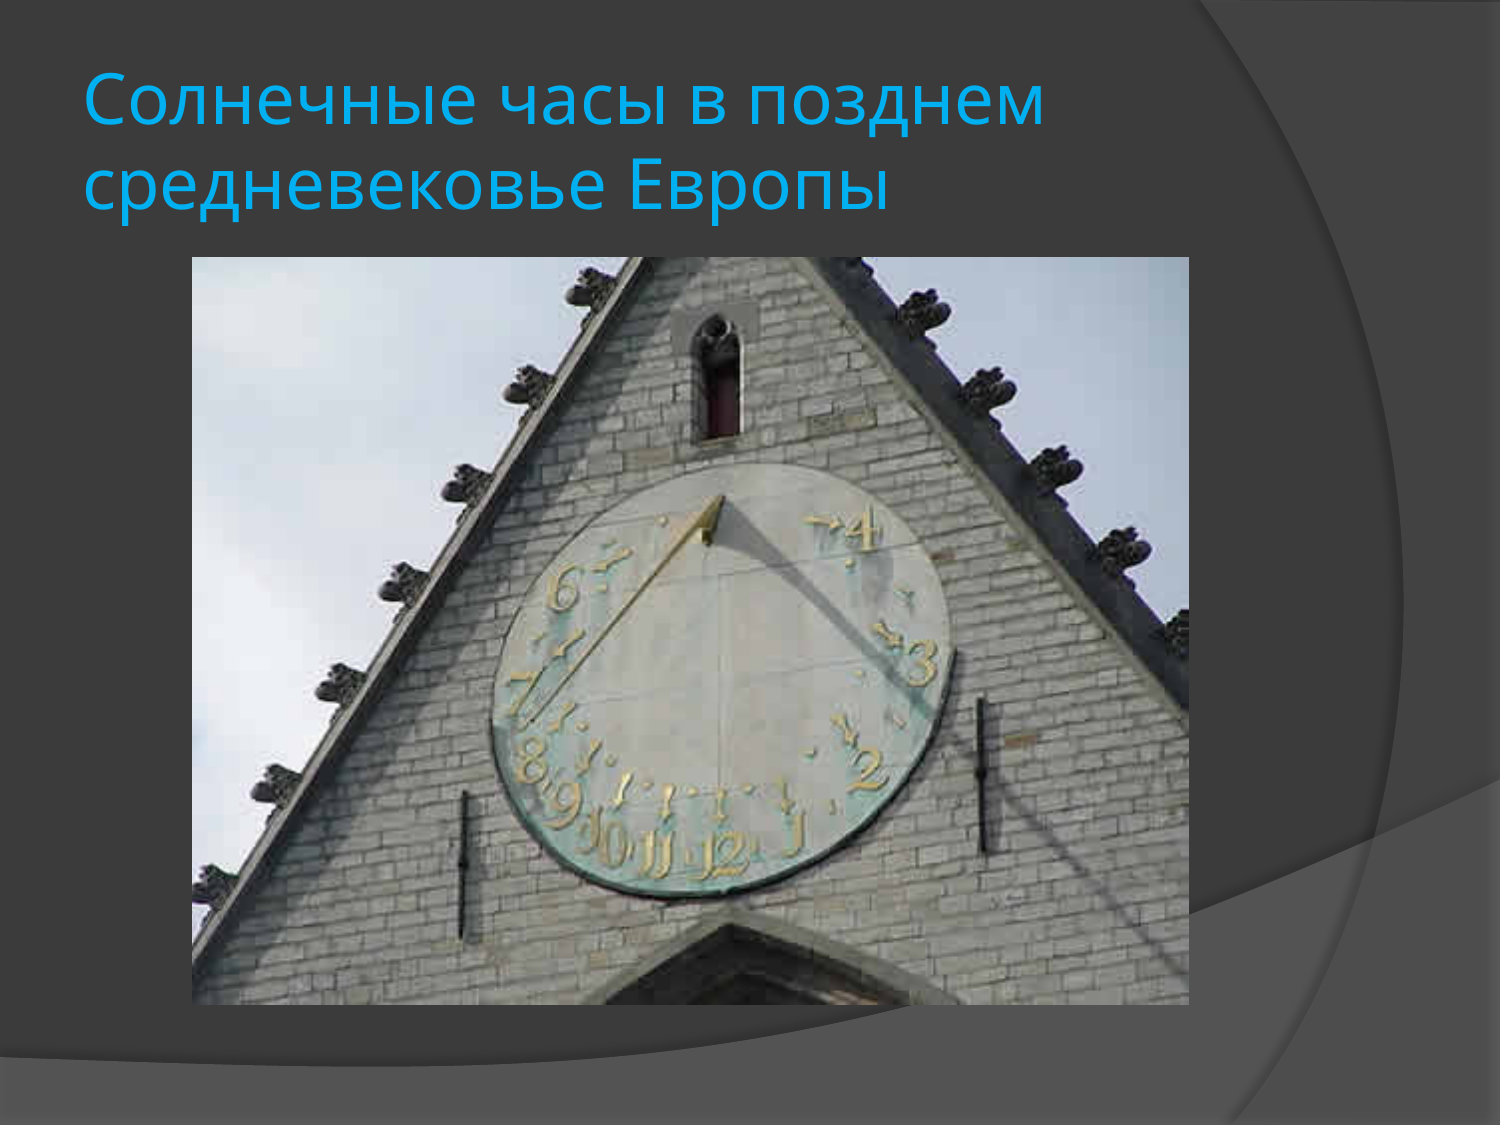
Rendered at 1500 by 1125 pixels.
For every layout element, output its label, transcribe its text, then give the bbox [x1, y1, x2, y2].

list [192, 257, 1189, 1006]
title Солнечные часы в позднем средневековье Европы [75, 45, 1300, 233]
